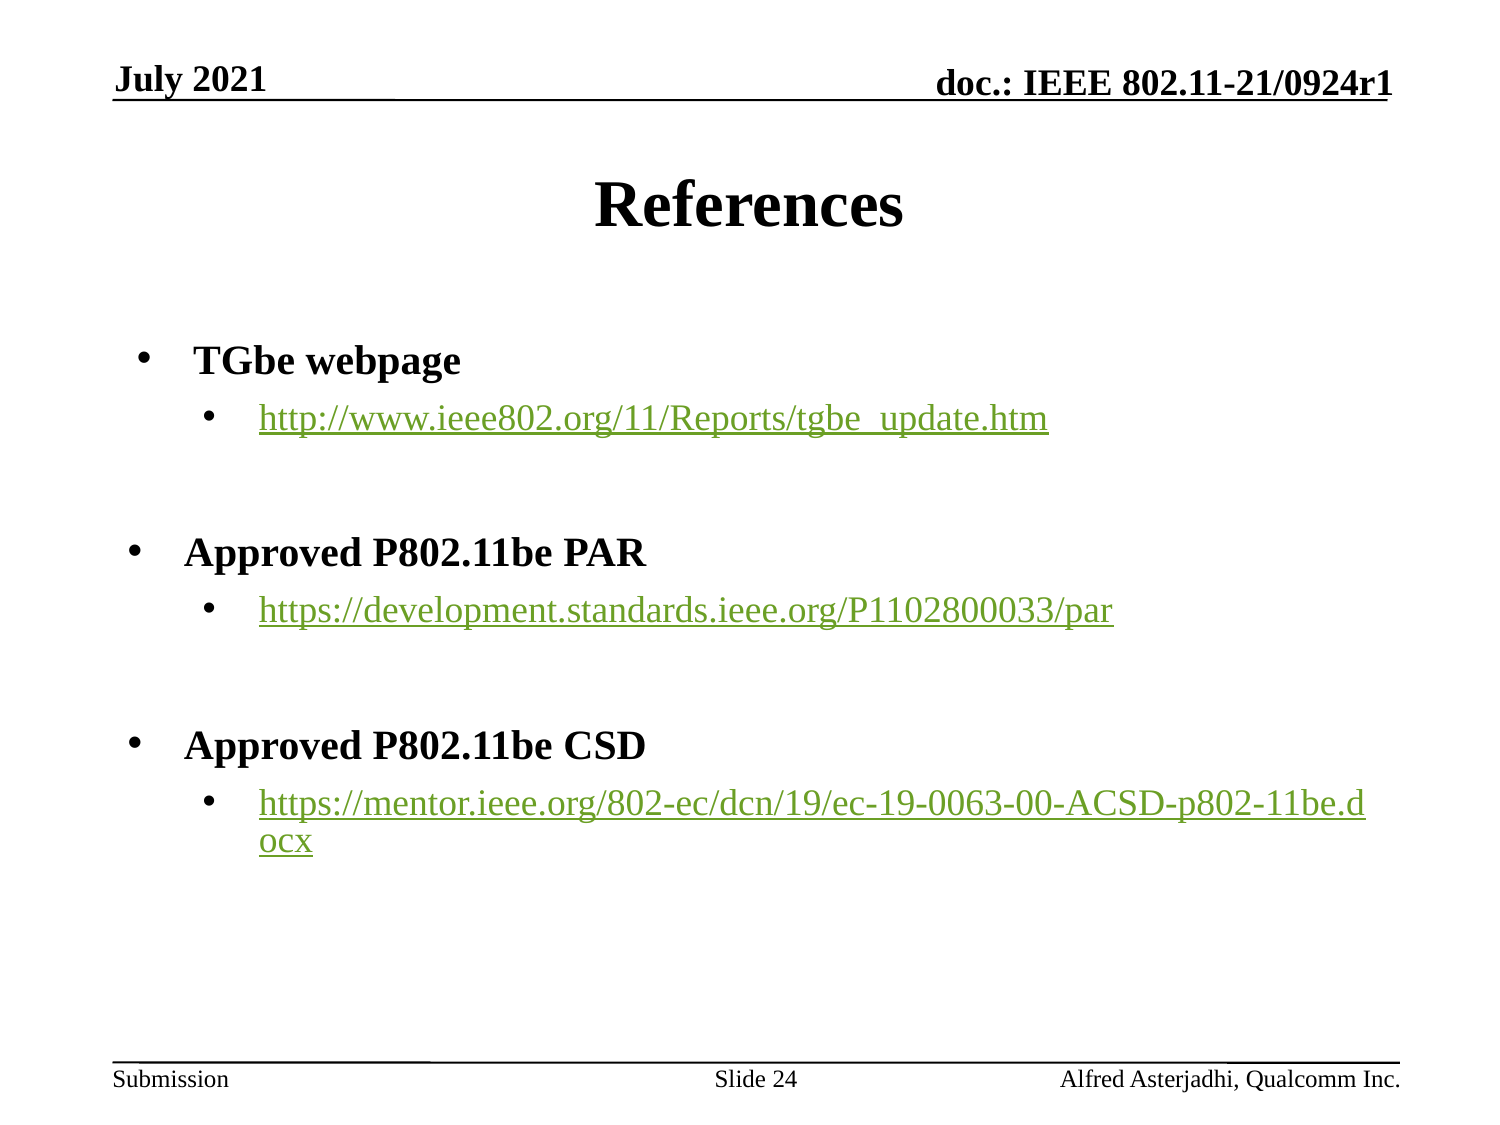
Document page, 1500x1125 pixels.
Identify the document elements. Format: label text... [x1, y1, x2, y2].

slide_number Slide 24 [712, 1061, 800, 1123]
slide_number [114, 54, 493, 100]
footer Alfred Asterjadhi, Qualcomm Inc. [878, 1061, 1402, 1093]
list TGbe webpage http://www.ieee802.org/11/Reports/tgbe_update.htm Approved P802.11be PAR https://development.standards.ieee.org/P1102800033/par Approved P802.11be CSD https://mentor.ieee.org/802-ec/dcn/19/ec-19-0063-00-ACSD-p802-11be.docx [112, 324, 1388, 1000]
title References [112, 112, 1388, 288]
